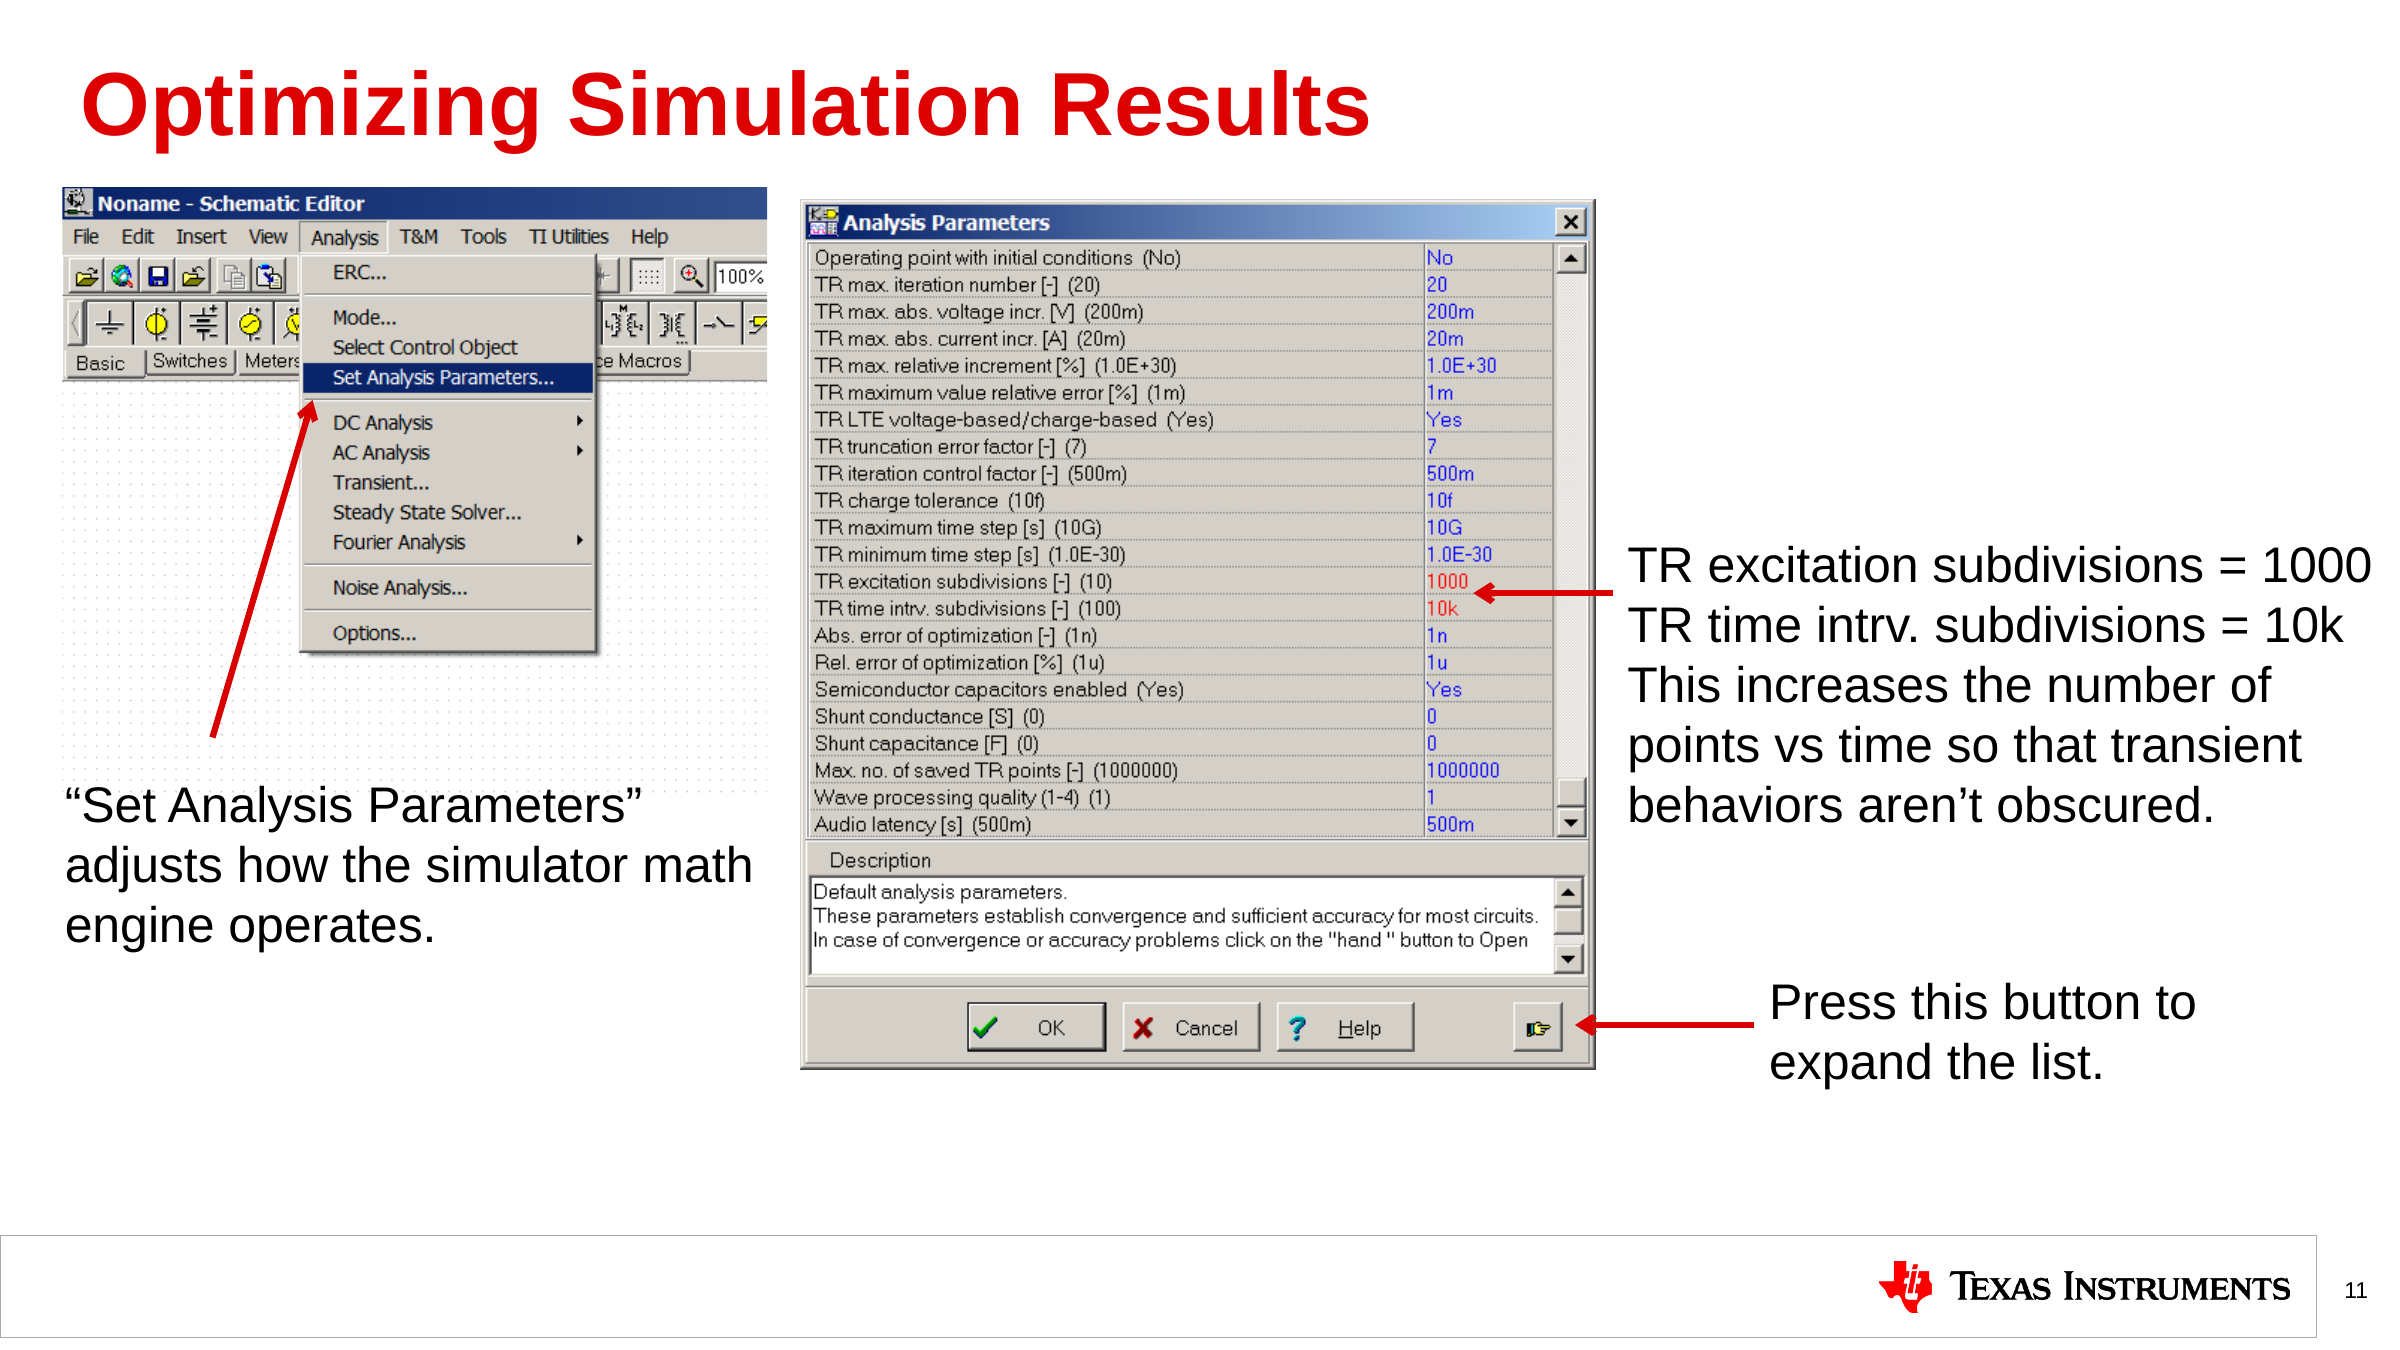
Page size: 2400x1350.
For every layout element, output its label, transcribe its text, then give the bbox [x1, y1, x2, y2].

picture [799, 199, 1597, 1070]
picture [1879, 1261, 2290, 1265]
title Optimizing Simulation Results [60, 27, 2282, 189]
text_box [212, 399, 313, 738]
text_box “Set Analysis Parameters” adjusts how the simulator math engine operates. [49, 764, 794, 960]
picture [62, 187, 768, 801]
text_box Press this button to expand the list. [1754, 961, 2284, 1097]
picture [1879, 1307, 2290, 1313]
text_box TR excitation subdivisions = 1000 TR time intrv. subdivisions = 10k This increases the number of points vs time so that transient behaviors aren’t obscured. [1612, 524, 2399, 840]
slide_number 11 [1828, 1265, 2389, 1307]
